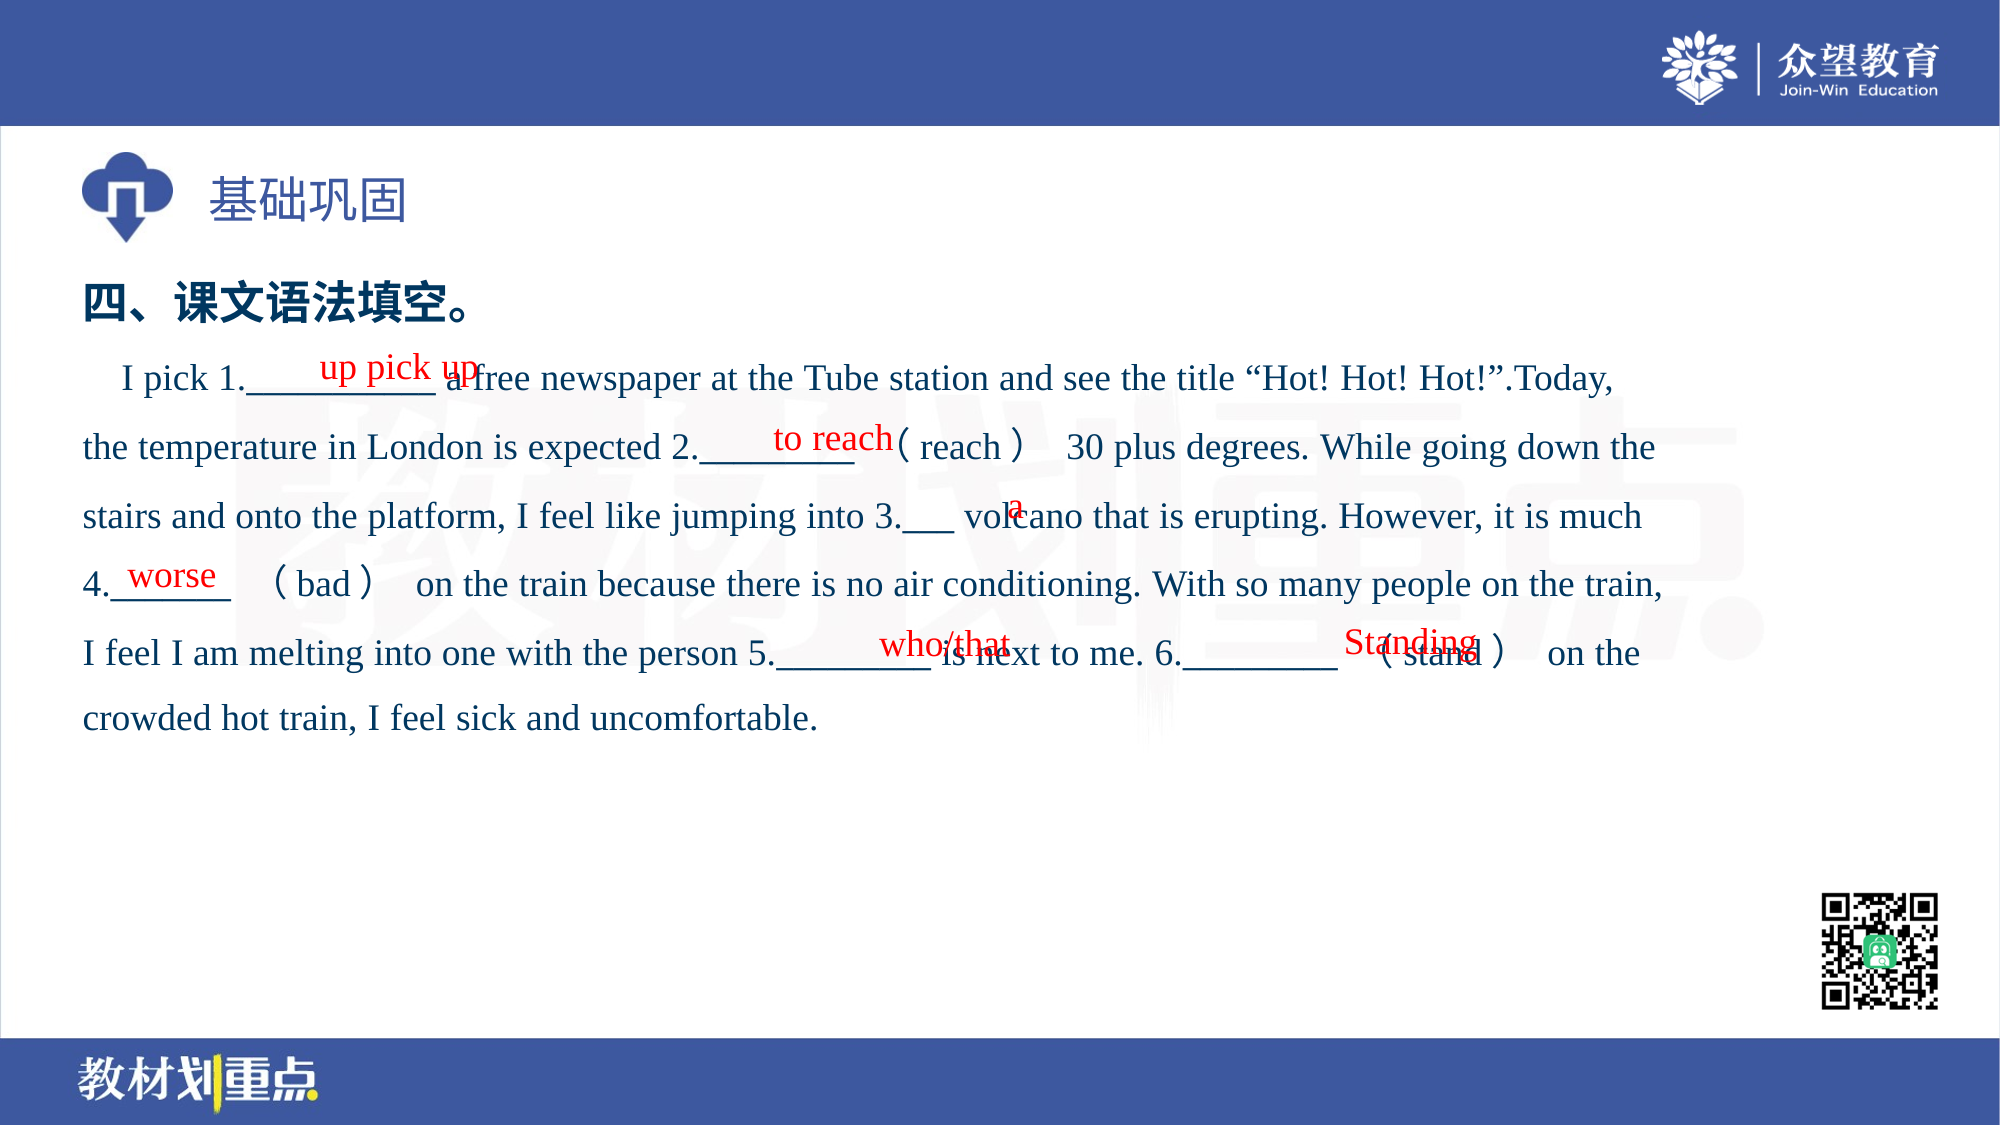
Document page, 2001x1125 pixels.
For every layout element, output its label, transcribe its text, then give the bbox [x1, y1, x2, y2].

text_box worse [113, 530, 231, 589]
text_box up pick up [296, 322, 502, 380]
text_box a [993, 461, 1038, 520]
text_box to reach [755, 393, 912, 451]
picture [0, 0, 2000, 1125]
text_box 四、课文语法填空。 [82, 247, 1817, 329]
text_box who/that [865, 599, 1025, 658]
text_box Standing [1330, 597, 1491, 656]
text_box I pick 1.___________ a free newspaper at the Tube station and see the title “Hot! Hot! Hot!”.Today, the temperature in London is expected 2._________ （reach） 30 plus degrees. While going down the stairs and onto the platform, I feel like jumping into 3.___ volcano that is erupting. However, it is much 4._______ （bad） on the train because there is no air conditioning. With so many people on the train, I feel I am melting into one with the person 5._________ is next to me. 6._________ （stand） on the crowded hot train, I feel sick and uncomfortable. [82, 329, 1817, 731]
